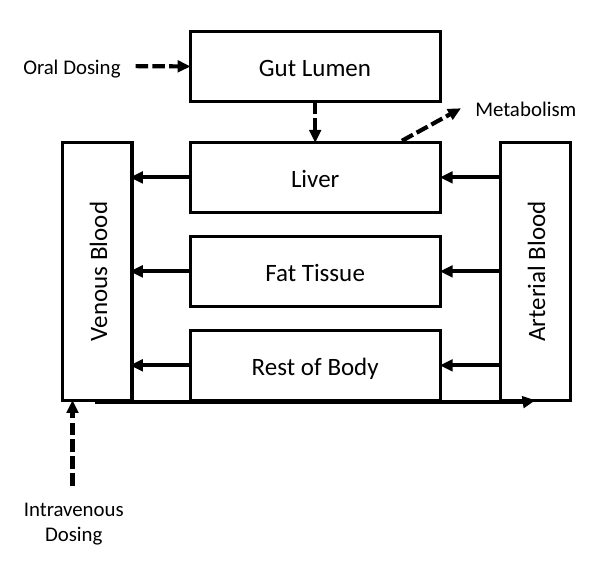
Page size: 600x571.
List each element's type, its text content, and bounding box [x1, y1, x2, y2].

text_box Gut Lumen [189, 30, 441, 102]
text_box Intravenous Dosing [9, 488, 139, 553]
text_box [401, 108, 460, 141]
text_box Venous Blood [61, 141, 133, 401]
text_box Oral Dosing [8, 46, 136, 86]
text_box Fat Tissue [189, 235, 316, 307]
text_box Metabolism [460, 88, 592, 129]
text_box Rest of Body [189, 329, 316, 399]
text_box Arterial Blood [499, 141, 571, 401]
text_box Fat Tissue [319, 235, 441, 307]
text_box Liver [189, 141, 441, 213]
text_box Rest of Body [319, 329, 441, 399]
